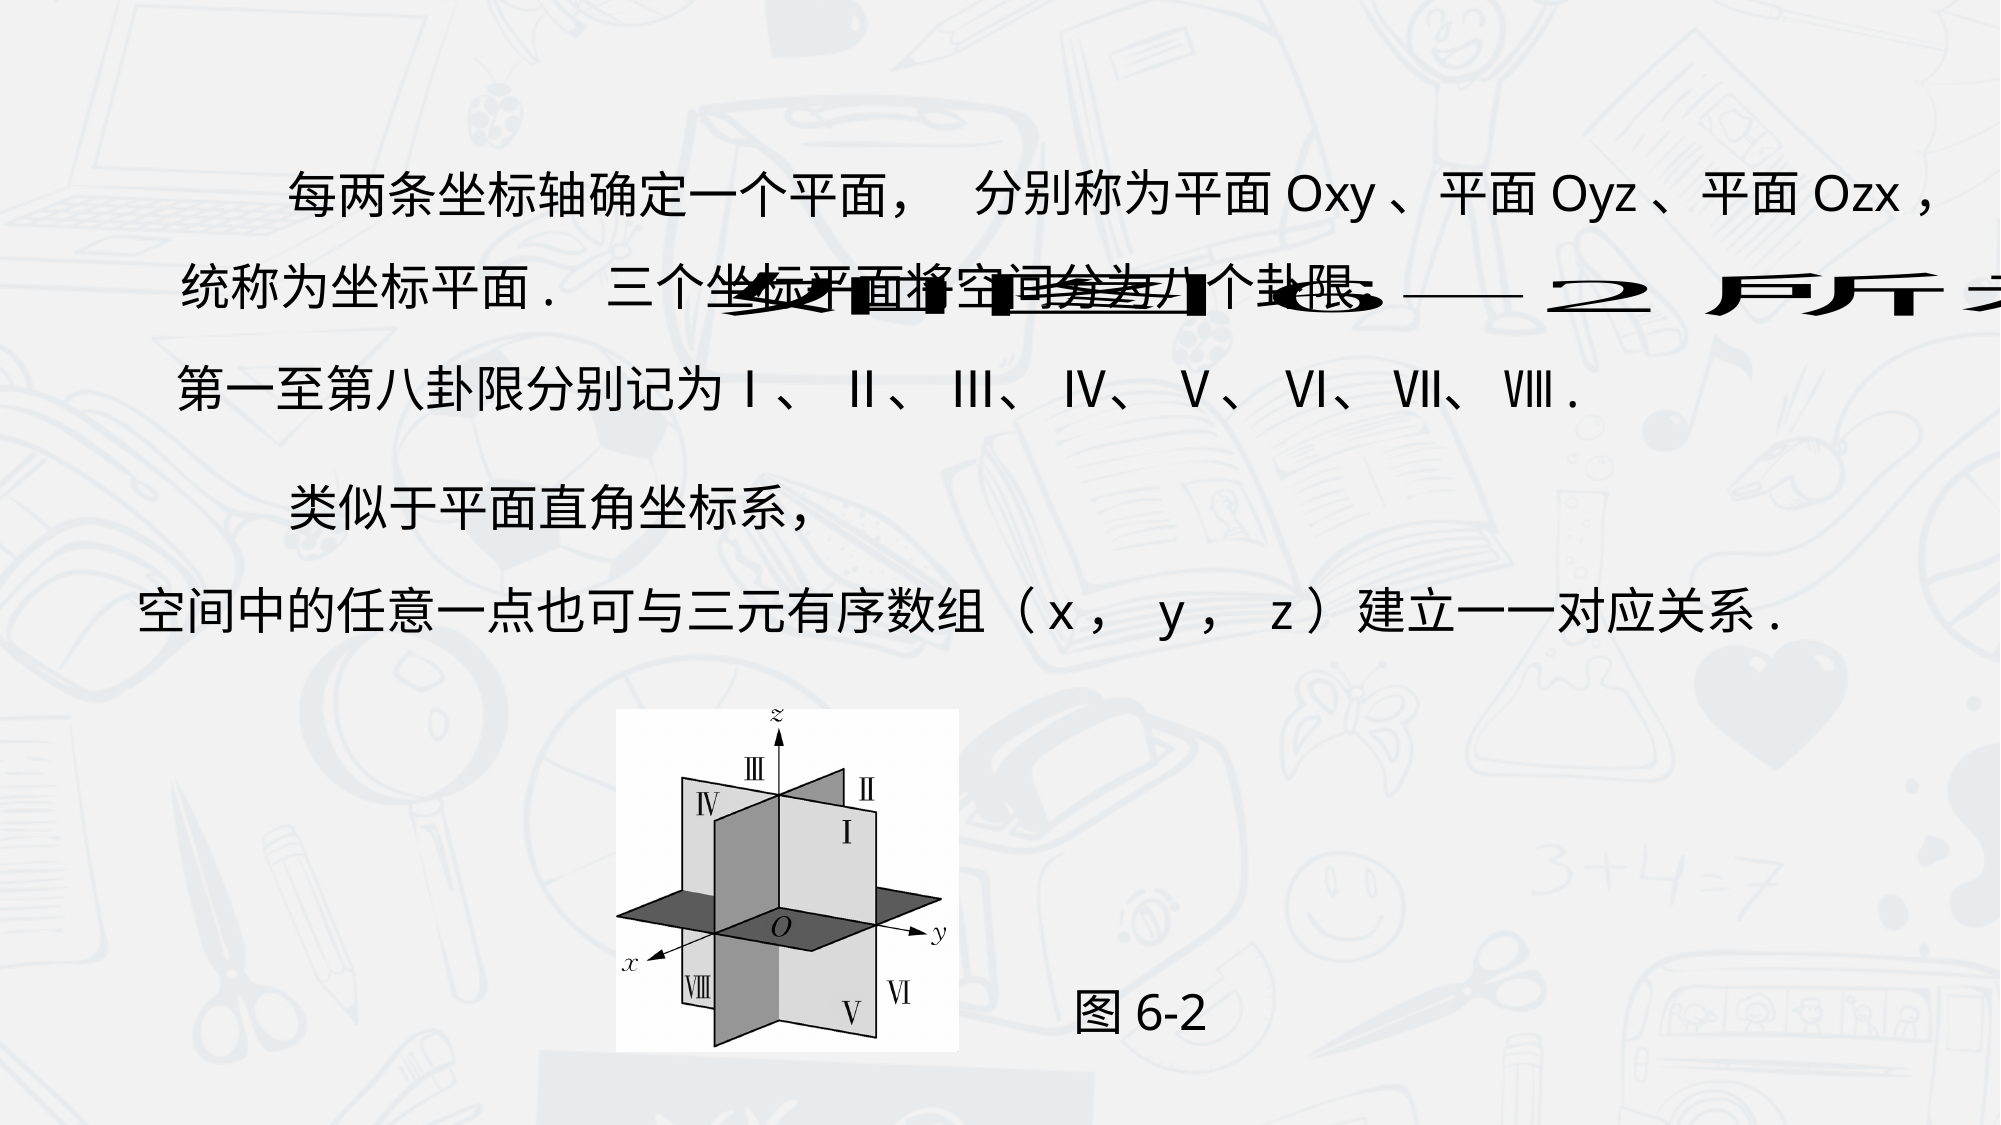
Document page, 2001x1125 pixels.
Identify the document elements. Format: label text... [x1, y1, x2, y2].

text_box 统称为坐标平面. [121, 269, 1829, 323]
text_box 分别称为平面Oxy、平面Oyz、平面Ozx， [958, 176, 2000, 229]
text_box 第一至第八卦限分别记为Ⅰ、 Ⅱ、 Ⅲ、 Ⅳ、 Ⅴ、 Ⅵ、 Ⅶ、 Ⅷ. [161, 372, 1699, 425]
text_box 类似于平面直角坐标系， [274, 491, 2000, 544]
text_box 图6-2 [1014, 995, 2000, 1048]
picture [616, 709, 959, 1052]
text_box 三个坐标平面将空间分为八个卦限， [591, 270, 1814, 324]
text_box 空间中的任意一点也可与三元有序数组（x， y， z）建立一一对应关系. [0, 597, 2000, 648]
text_box 每两条坐标轴确定一个平面， [207, 178, 975, 231]
